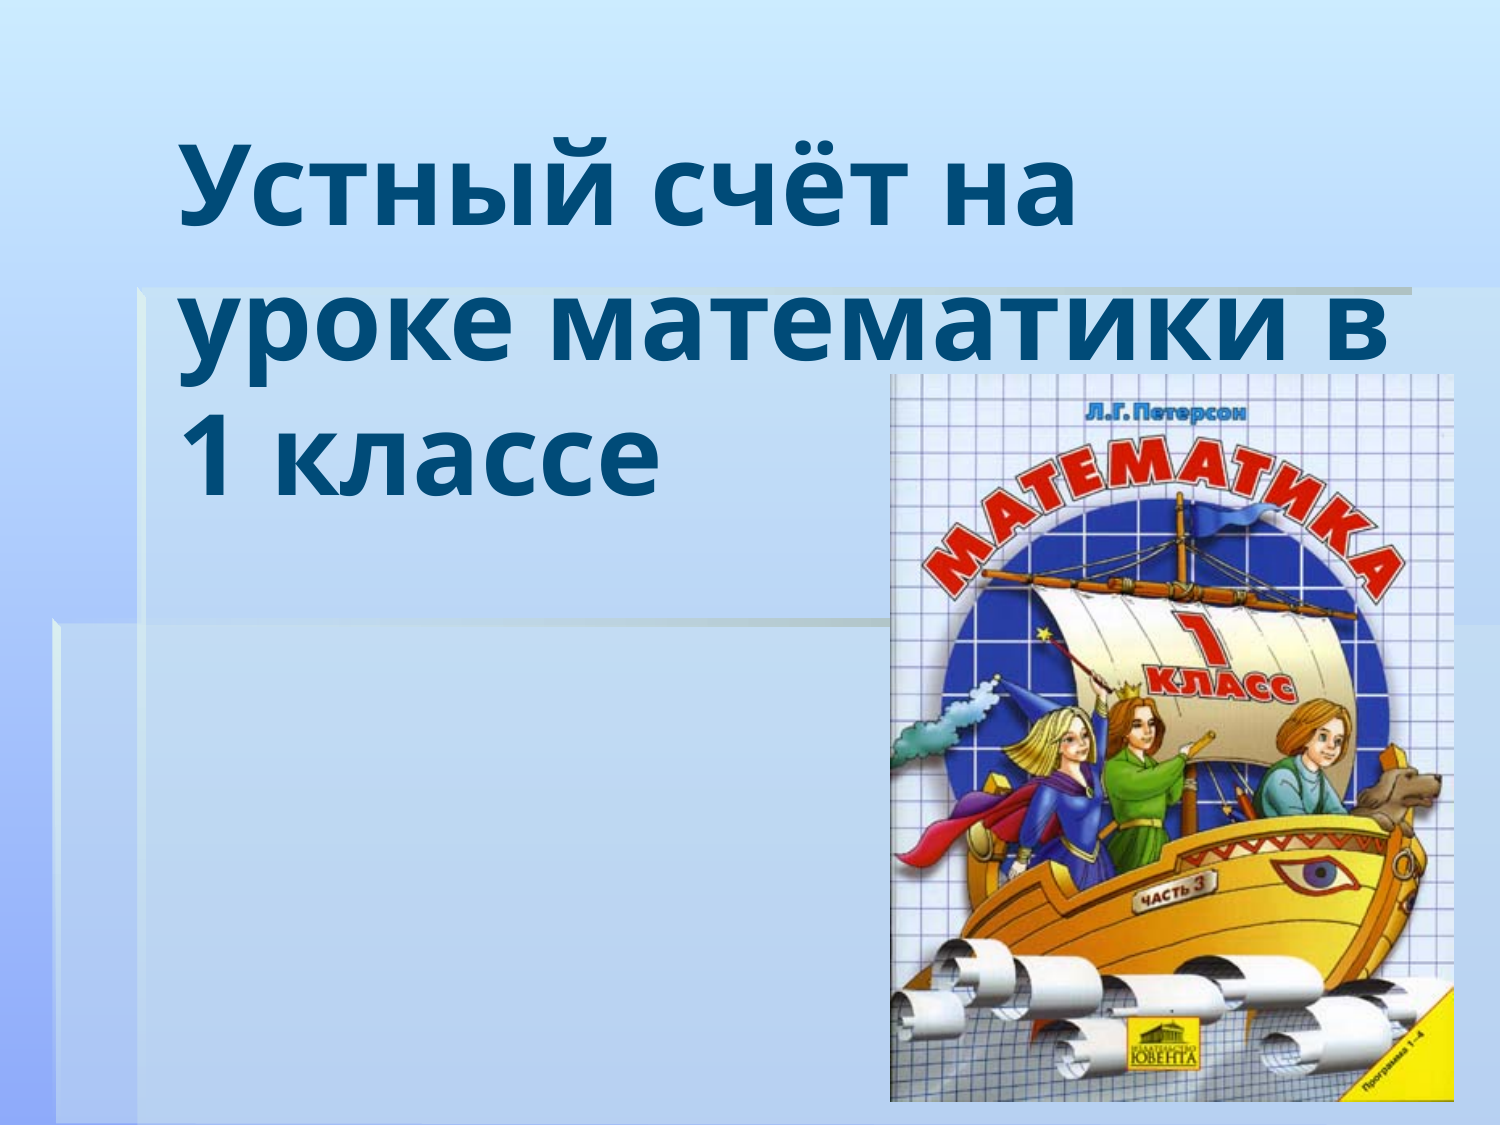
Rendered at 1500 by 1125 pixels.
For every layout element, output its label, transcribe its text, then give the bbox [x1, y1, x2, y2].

picture [890, 374, 1454, 1102]
title Устный счёт на уроке математики в 1 классе [162, 105, 1438, 739]
